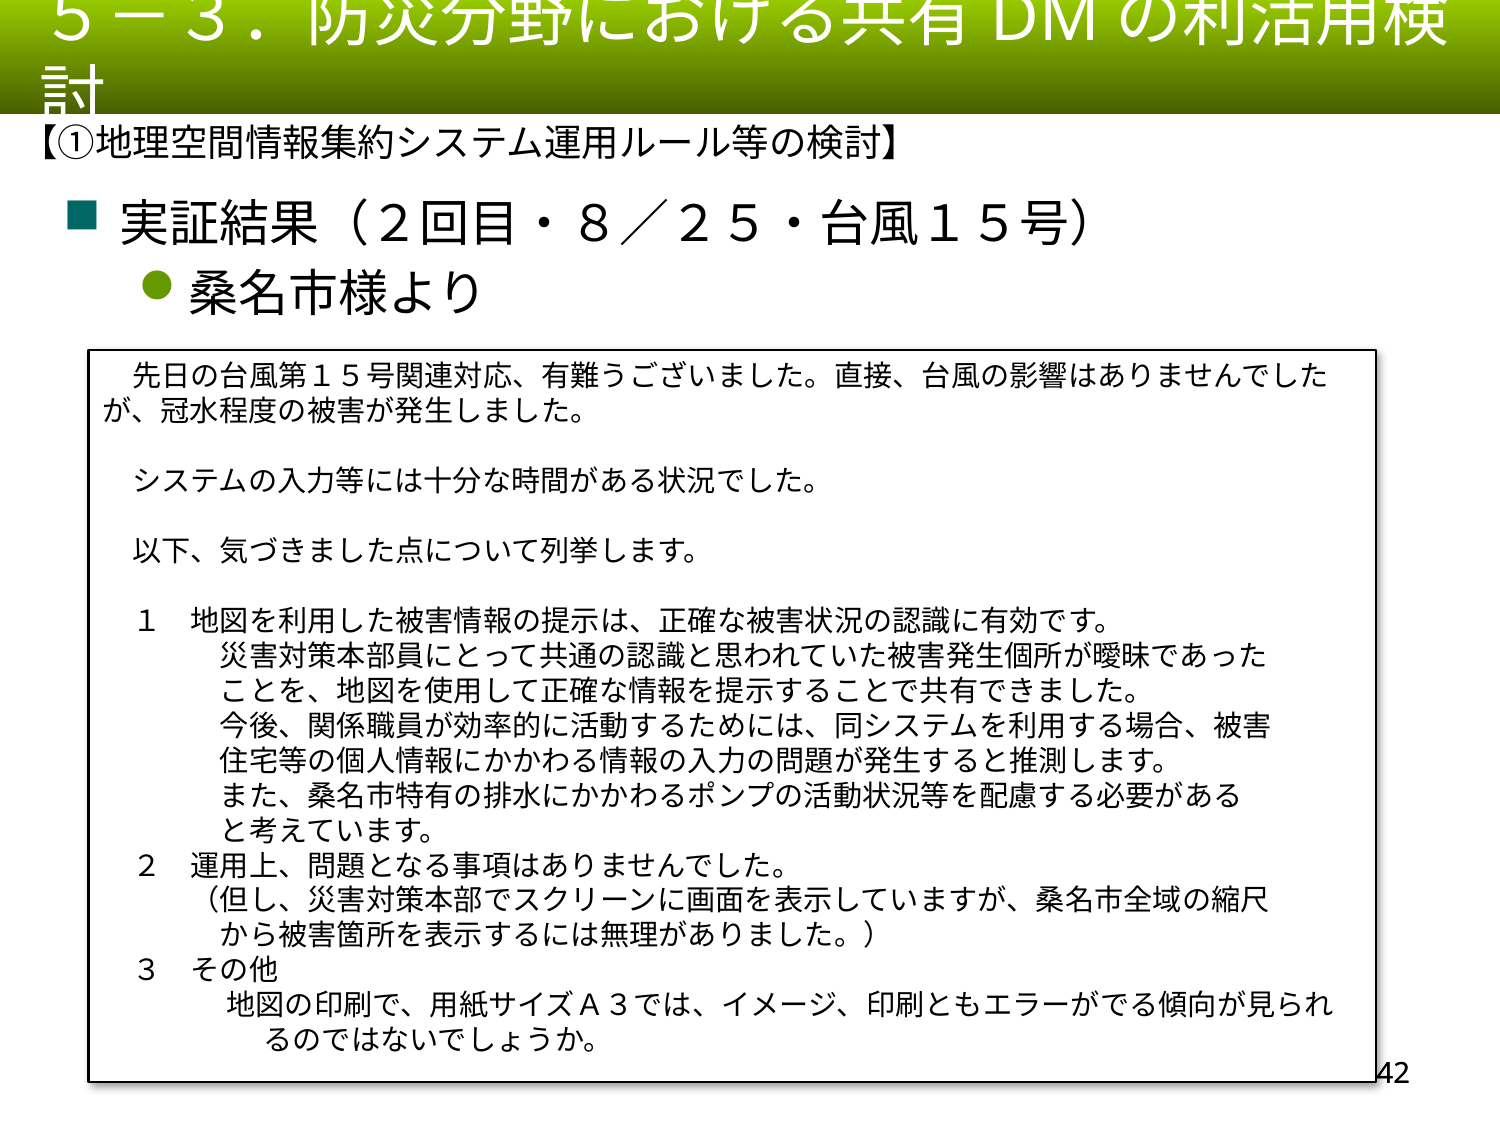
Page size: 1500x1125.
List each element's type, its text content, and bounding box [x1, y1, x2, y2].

text_box ５－３．防災分野における共有DMの利活用検討 [25, 12, 1500, 96]
text_box 41 [1074, 1046, 1425, 1103]
text_box 【①地理空間情報集約システム運用ルール等の検討】 [5, 111, 1251, 172]
text_box 実証結果（２回目・８／２５・台風１５号） 桑名市様より [48, 184, 1447, 257]
text_box 先日の台風第１５号関連対応、有難うございました。直接、台風の影響はありませんでしたが、冠水程度の被害が発生しました。 システムの入力等には十分な時間がある状況でした。 以下、気づきました点について列挙します。 １ 地図を利用した被害情報の提示は、正確な被害状況の認識に有効です。 災害対策本部員にとって共通の認識と思われていた被害発生個所が曖昧であった ことを、地図を使用して正確な情報を提示することで共有できました。 今後、関係職員が効率的に活動するためには、同システムを利用する場合、被害 住宅等の個人情報にかかわる情報の入力の問題が発生すると推測します。 また、桑名市特有の排水にかかわるポンプの活動状況等を配慮する必要がある と考えています。 ２ 運用上、問題となる事項はありませんでした。 （但し、災害対策本部でスクリーンに画面を表示していますが、桑名市全域の縮尺 から被害箇所を表示するには無理がありました。） ３ その他 地図の印刷で、用紙サイズＡ３では、イメージ、印刷ともエラーがでる傾向が見られ るのではないでしょうか。 [88, 349, 1376, 1083]
